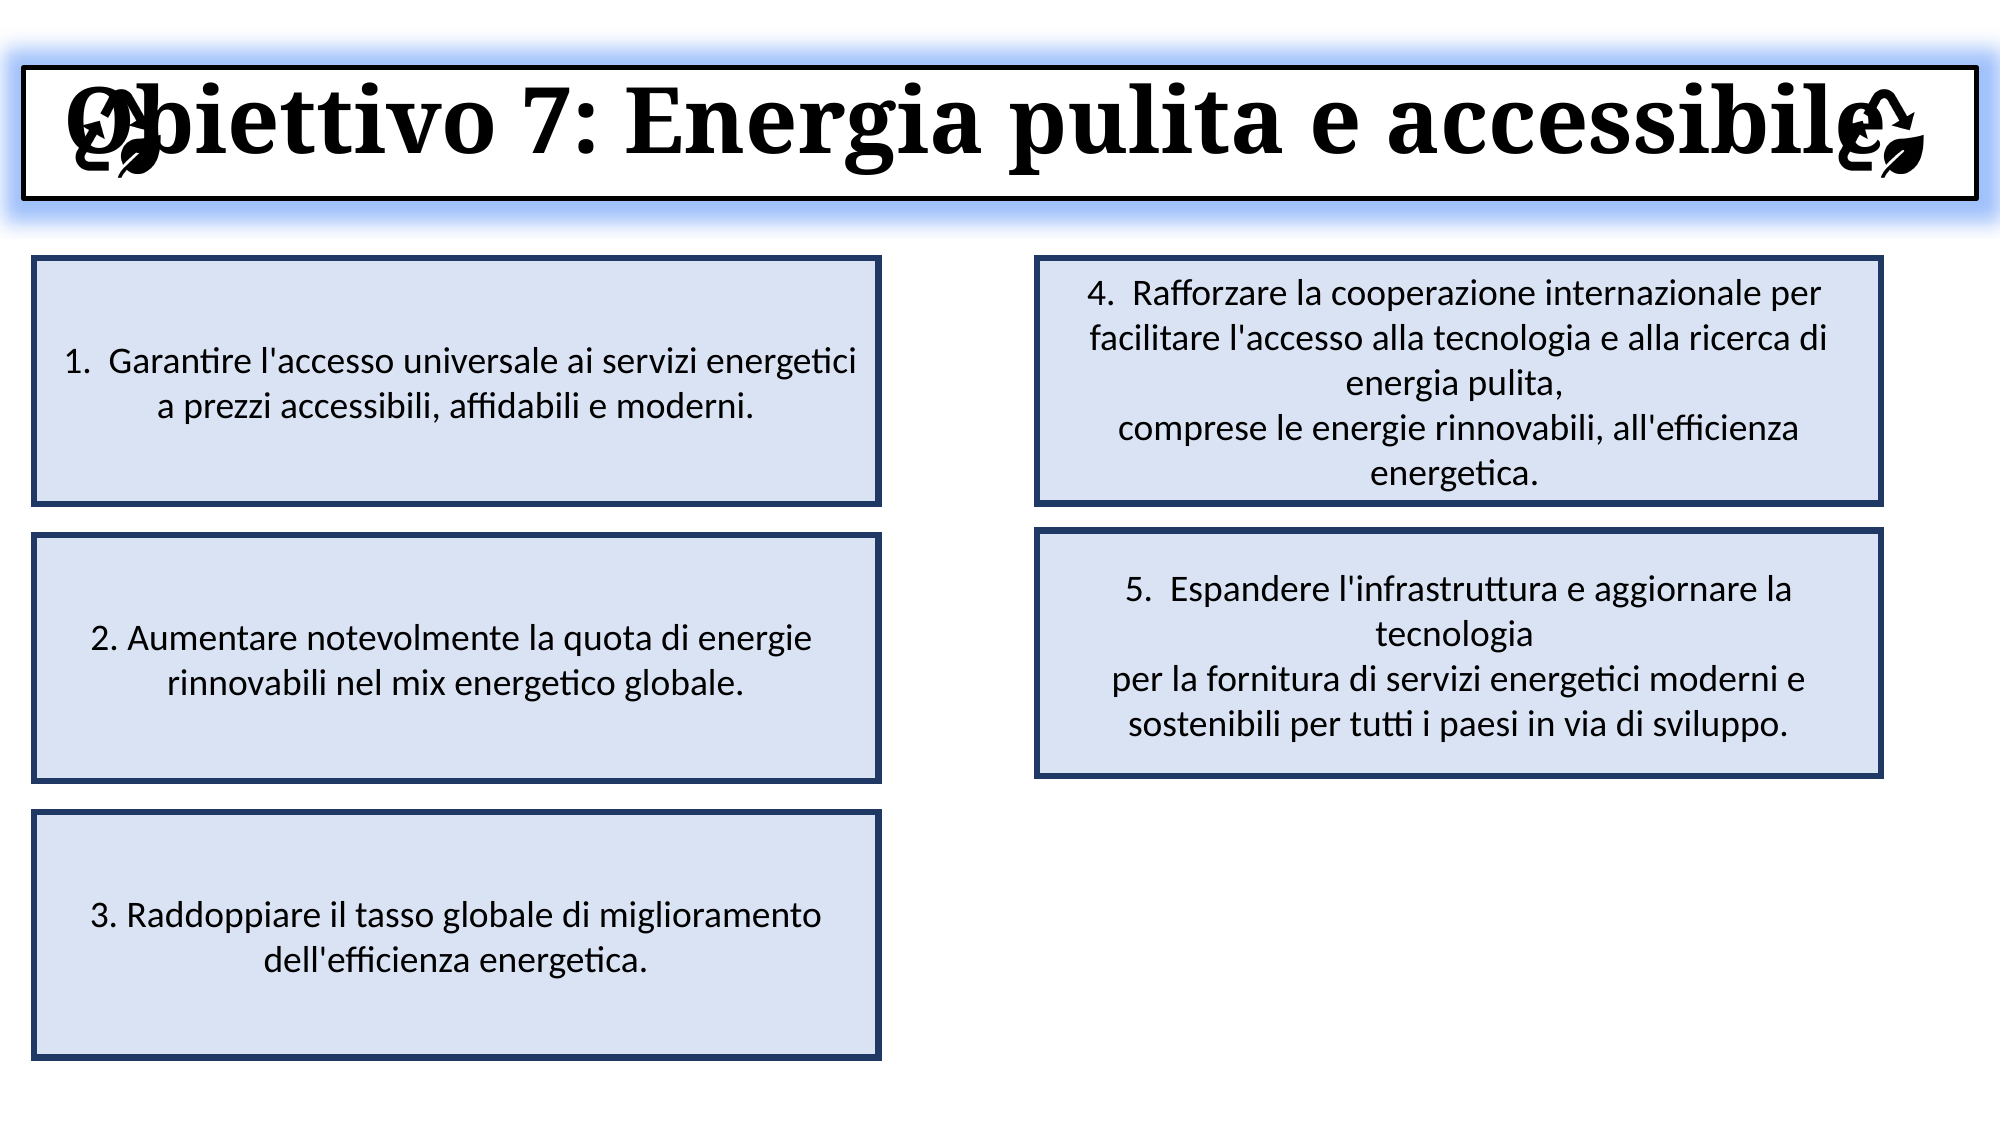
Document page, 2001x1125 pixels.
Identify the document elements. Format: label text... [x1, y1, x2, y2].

text_box 2. Aumentare notevolmente la quota di energie rinnovabili nel mix energetico globale. [33, 534, 879, 782]
text_box 5. Espandere l'infrastruttura e aggiornare la tecnologia per la fornitura di servizi energetici moderni e sostenibili per tutti i paesi in via di sviluppo. [1036, 530, 1882, 777]
text_box 4. Rafforzare la cooperazione internazionale per facilitare l'accesso alla tecnologia e alla ricerca di energia pulita, comprese le energie rinnovabili, all'efficienza energetica. [1036, 257, 1882, 505]
text_box Obiettivo 7: Energia pulita e accessibile [23, 67, 1977, 199]
text_box 1. Garantire l'accesso universale ai servizi energetici a prezzi accessibili, affidabili e moderni. [33, 257, 879, 505]
picture [1829, 80, 1934, 186]
picture [66, 80, 171, 186]
text_box 3. Raddoppiare il tasso globale di miglioramento dell'efficienza energetica. [33, 811, 879, 1059]
